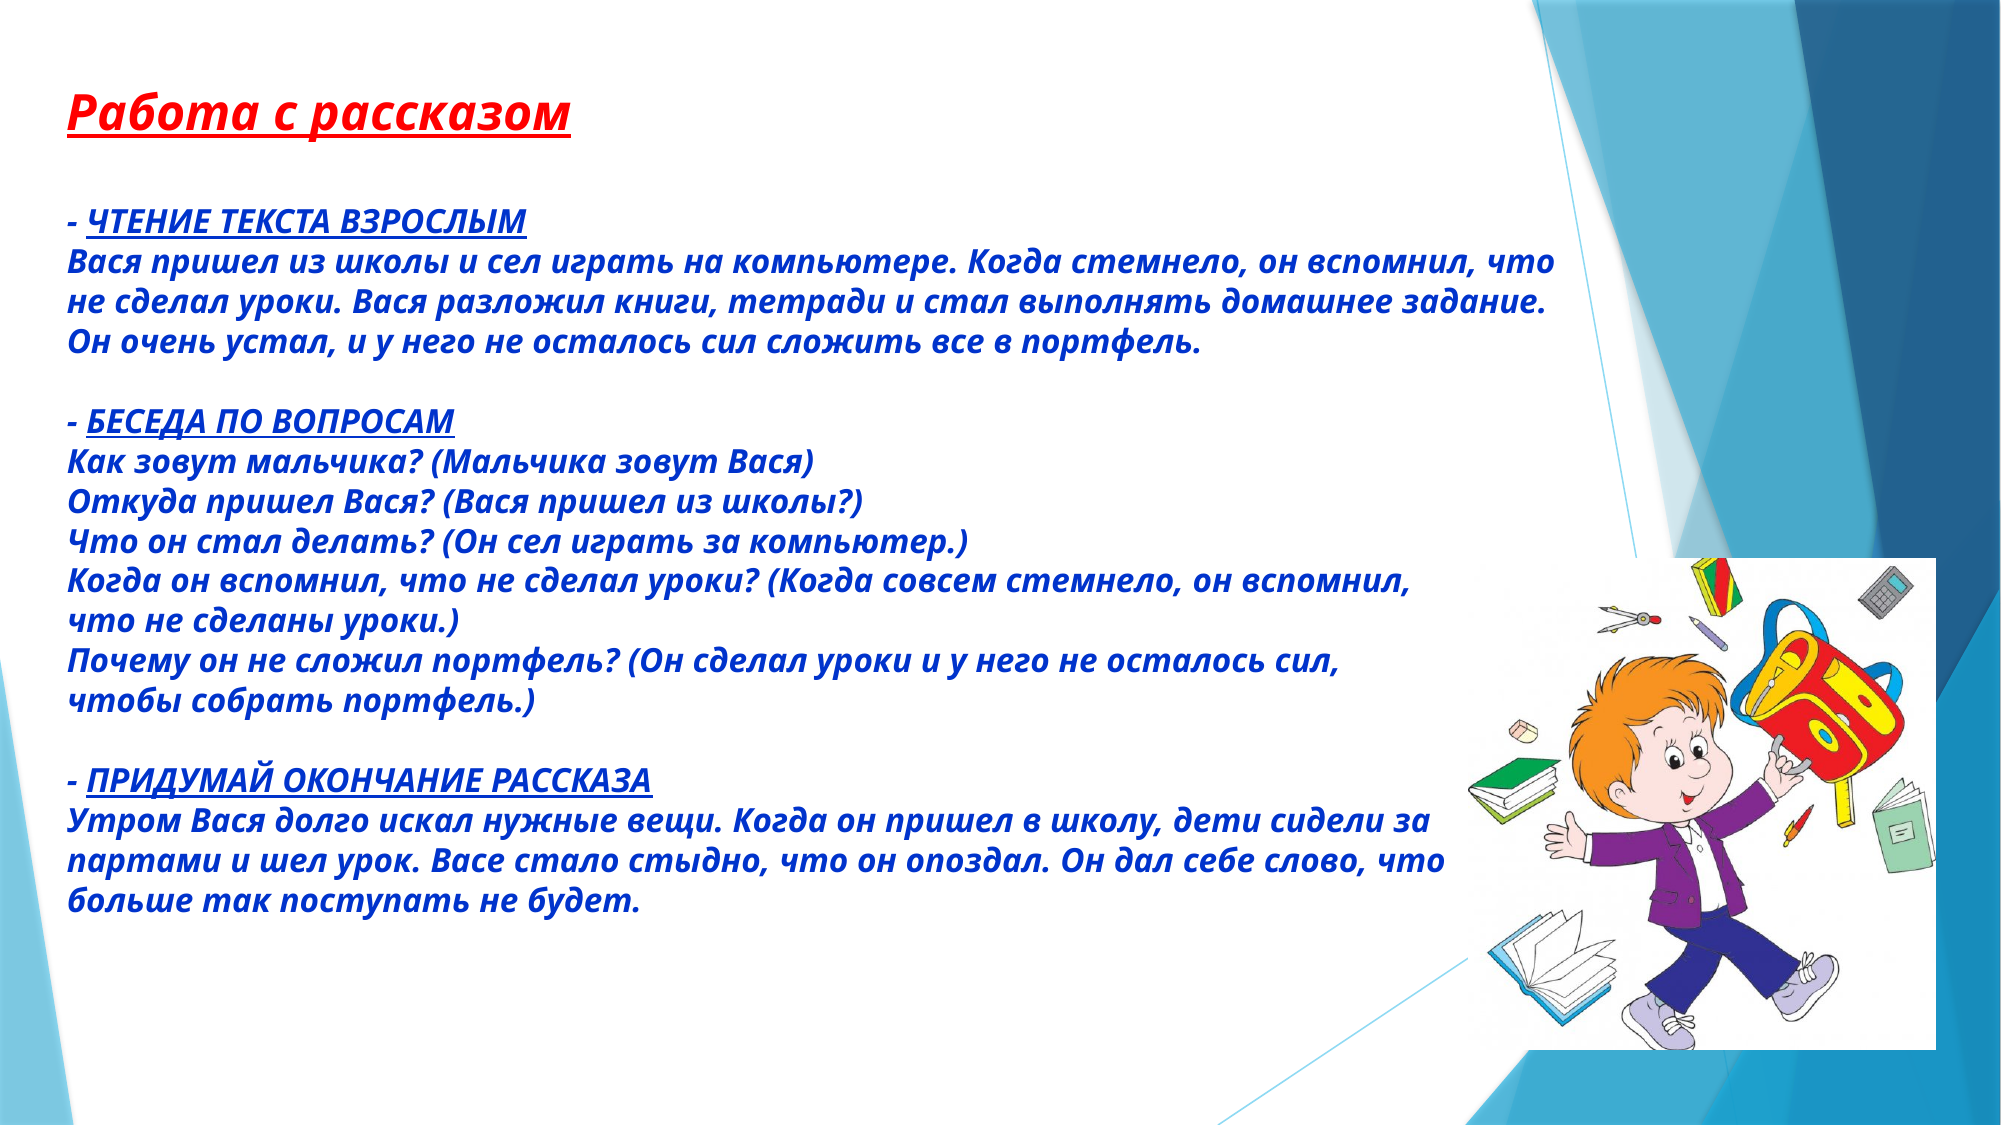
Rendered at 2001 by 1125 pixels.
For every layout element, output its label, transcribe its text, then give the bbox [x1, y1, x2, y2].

text_box Работа с рассказом - ЧТЕНИЕ ТЕКСТА ВЗРОСЛЫМ Вася пришел из школы и сел играть на компьютере. Когда стемнело, он вспомнил, что не сделал уроки. Вася разложил книги, тетради и стал выполнять домашнее задание. Он очень устал, и у него не осталось сил сложить все в портфель. - БЕСЕДА ПО ВОПРОСАМ Как зовут мальчика? (Мальчика зовут Вася) Откуда пришел Вася? (Вася пришел из школы?) Что он стал делать? (Он сел играть за компьютер.) Когда он вспомнил, что не сделал уроки? (Когда совсем стемнело, он вспомнил, что не сделаны уроки.) Почему он не сложил портфель? (Он сделал уроки и у него не осталось сил, чтобы собрать портфель.) - ПРИДУМАЙ ОКОНЧАНИЕ РАССКАЗА Утром Вася долго искал нужные вещи. Когда он пришел в школу, дети сидели за партами и шел урок. Васе стало стыдно, что он опоздал. Он дал себе слово, что больше так поступать не будет. [52, 33, 1579, 927]
picture [1468, 558, 1937, 1051]
